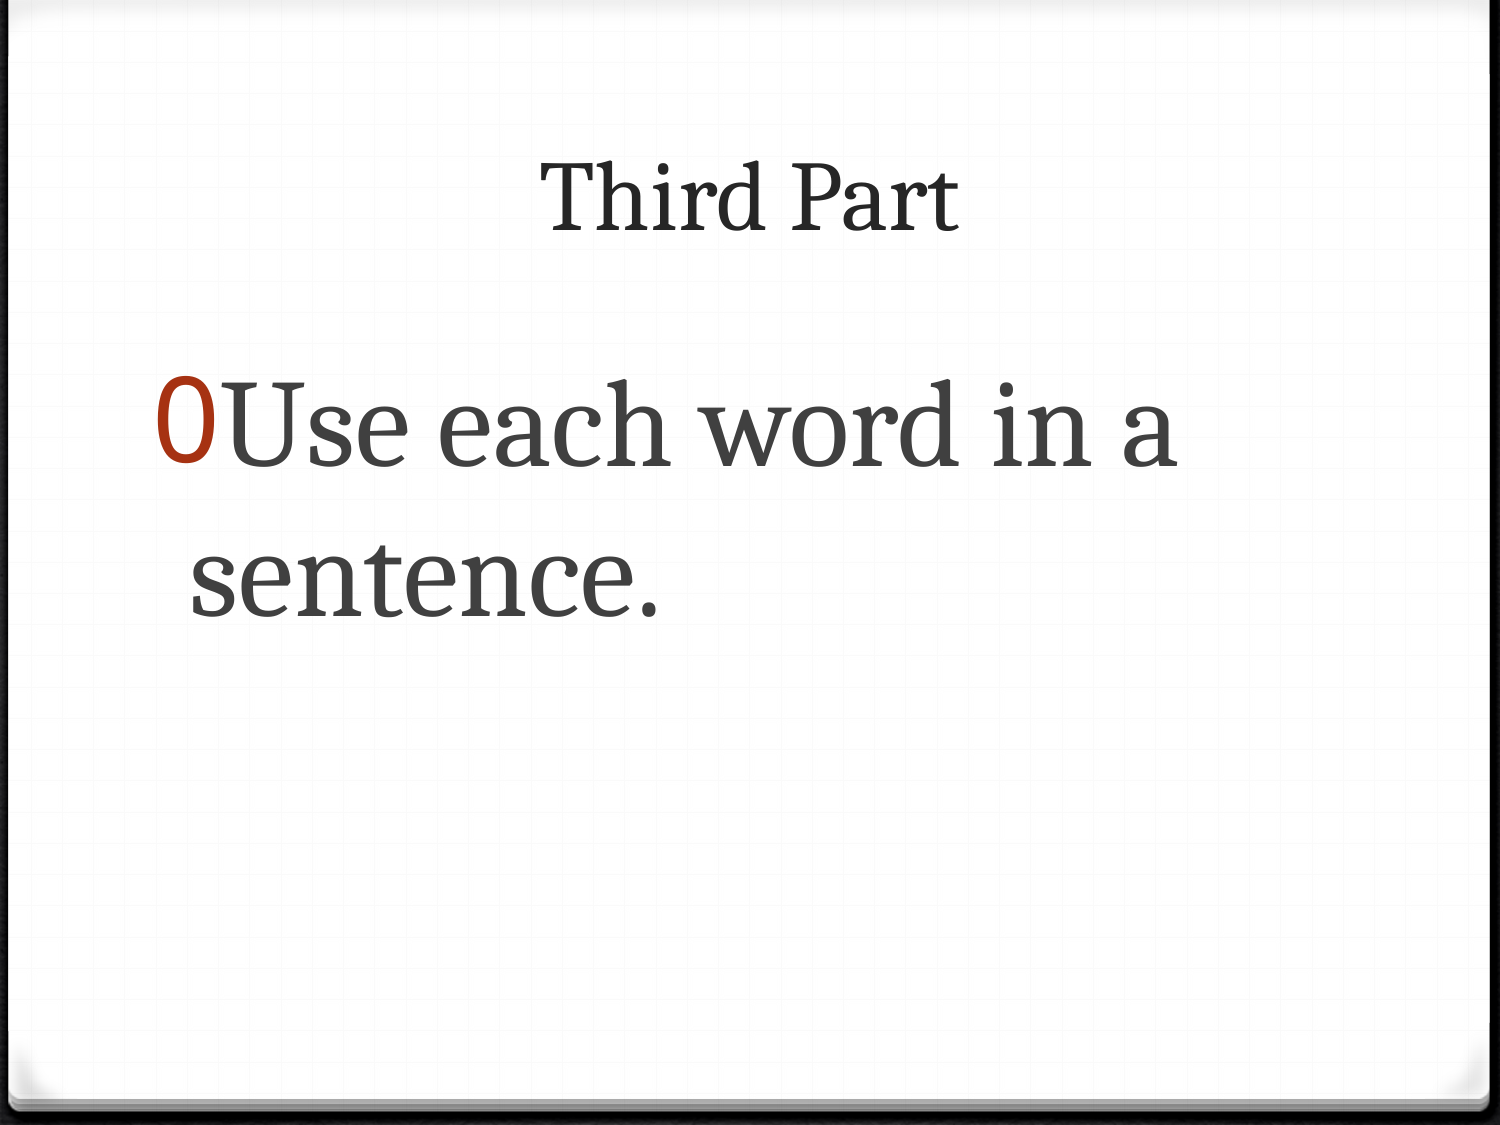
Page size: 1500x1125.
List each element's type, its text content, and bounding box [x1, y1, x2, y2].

picture [0, 0, 1500, 1125]
list Use each word in a sentence. [137, 334, 1363, 983]
title Third Part [90, 71, 1410, 309]
